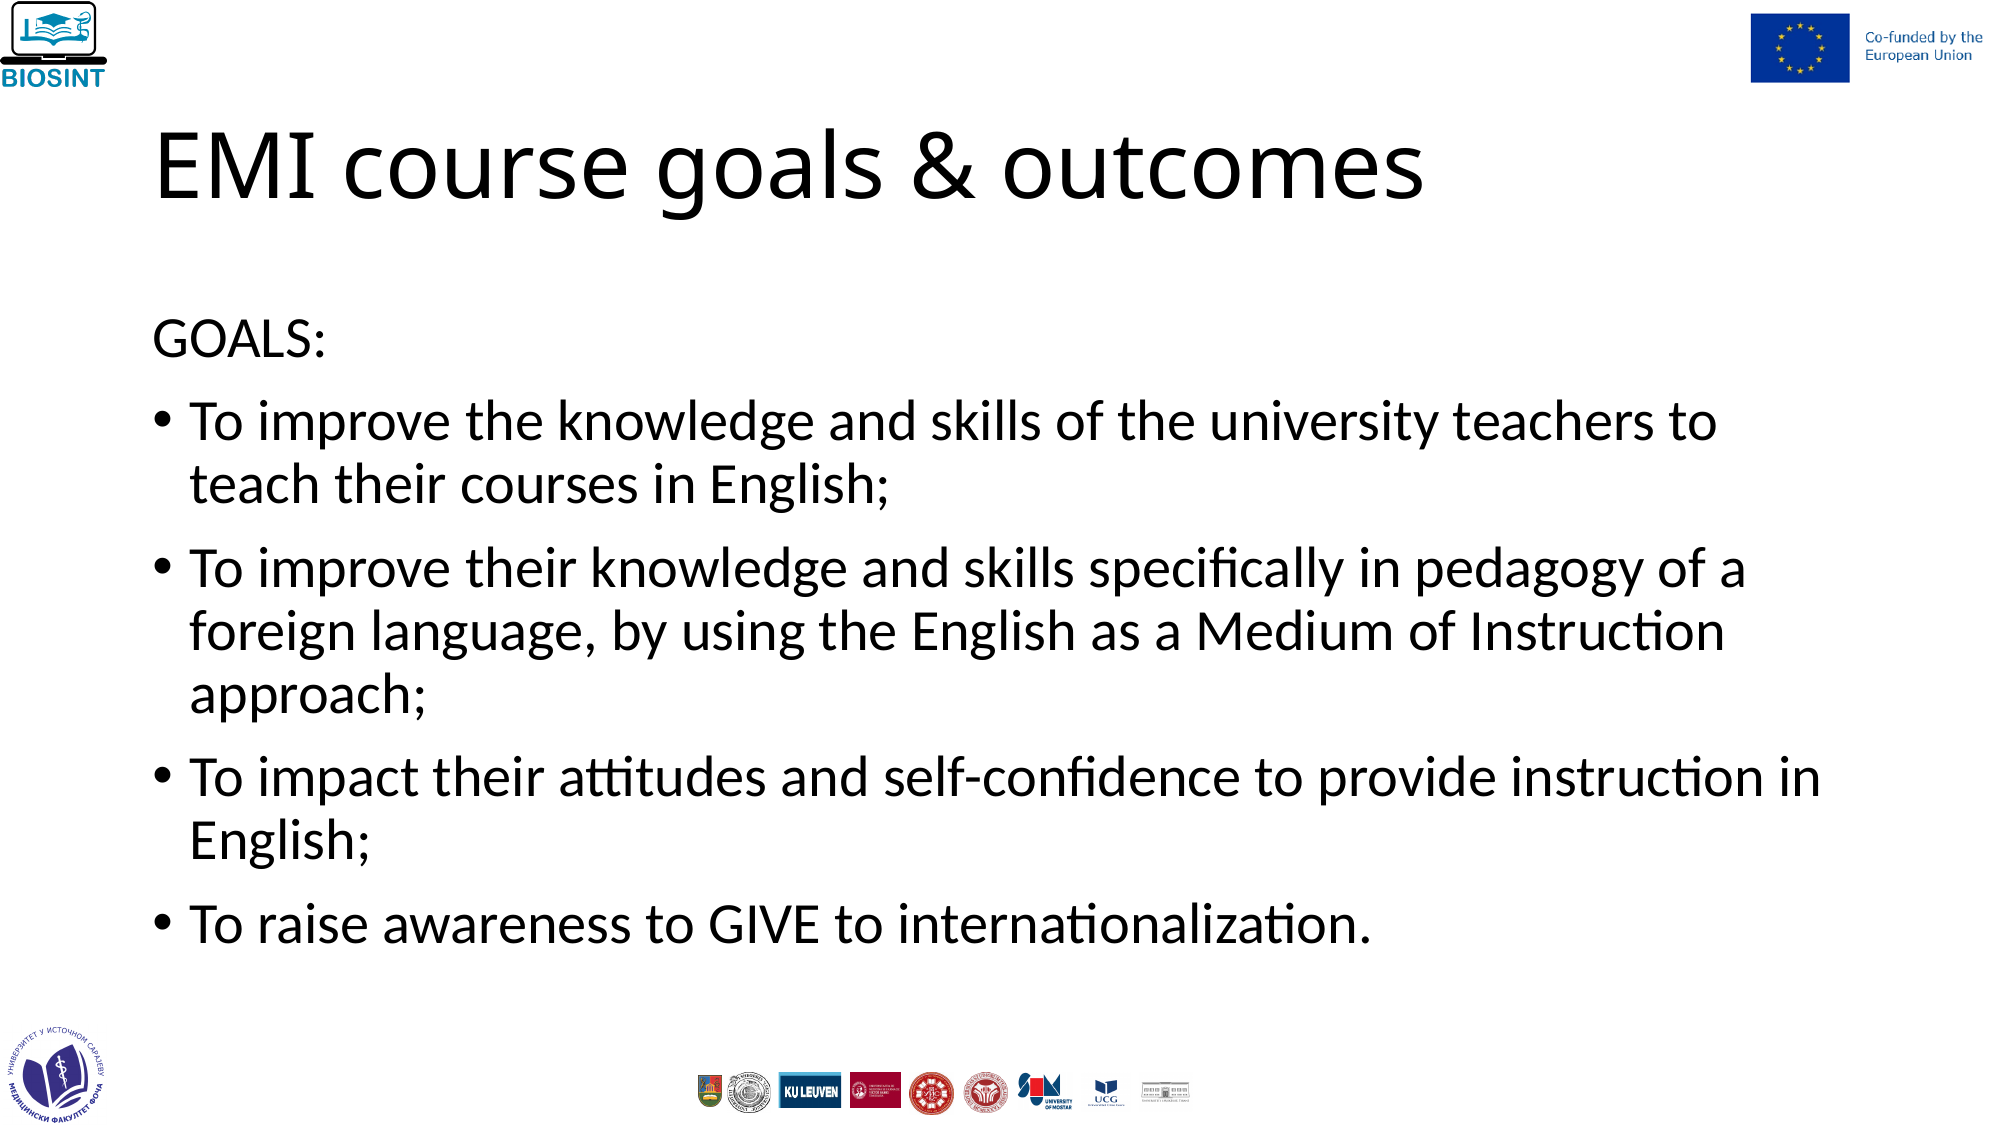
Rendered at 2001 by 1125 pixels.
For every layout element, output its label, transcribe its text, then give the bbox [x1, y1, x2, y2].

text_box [698, 1072, 1196, 1125]
picture [1746, 1, 2000, 90]
picture [0, 1, 107, 87]
picture [32, 72, 40, 83]
list GOALS: To improve the knowledge and skills of the university teachers to teach their courses in English; To improve their knowledge and skills specifically in pedagogy of a foreign language, by using the English as a Medium of Instruction approach; To impact their attitudes and self-confidence to provide instruction in English; To raise awareness to GIVE to internationalization. [137, 299, 1863, 1125]
title EMI course goals & outcomes [137, 59, 1863, 278]
picture [3, 1024, 107, 1125]
picture [77, 79, 83, 87]
